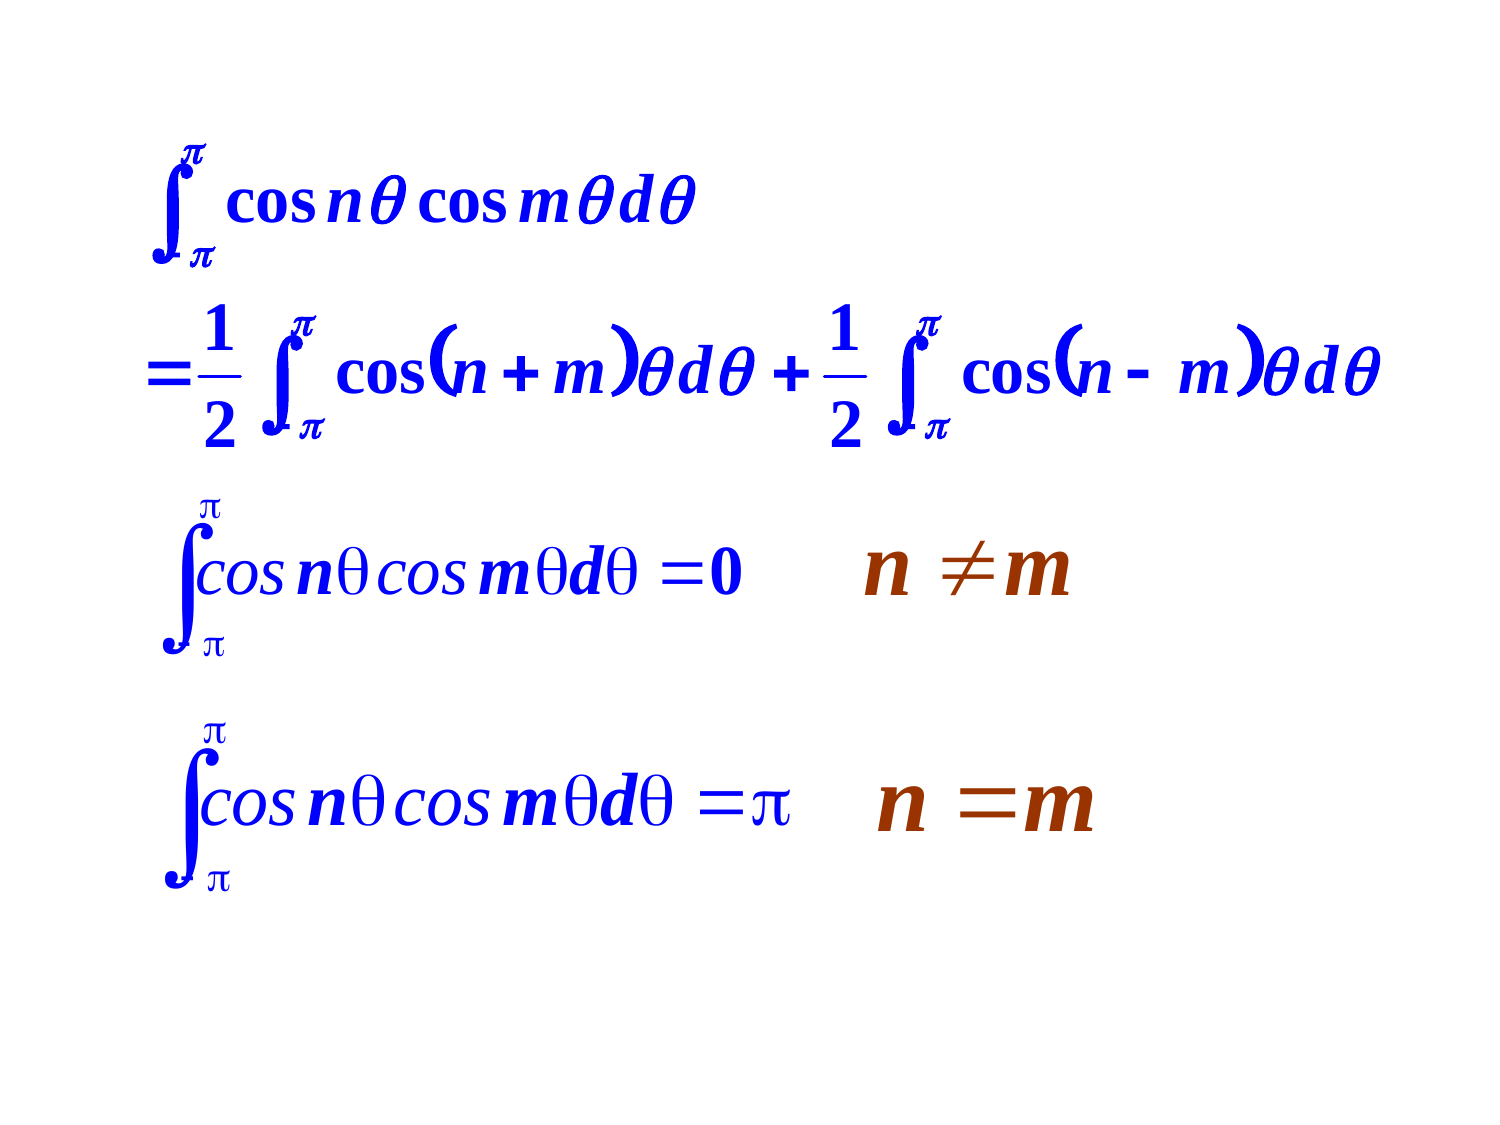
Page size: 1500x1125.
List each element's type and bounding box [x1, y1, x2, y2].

text_box [137, 699, 1113, 903]
text_box [131, 124, 1394, 457]
text_box [137, 477, 1088, 667]
